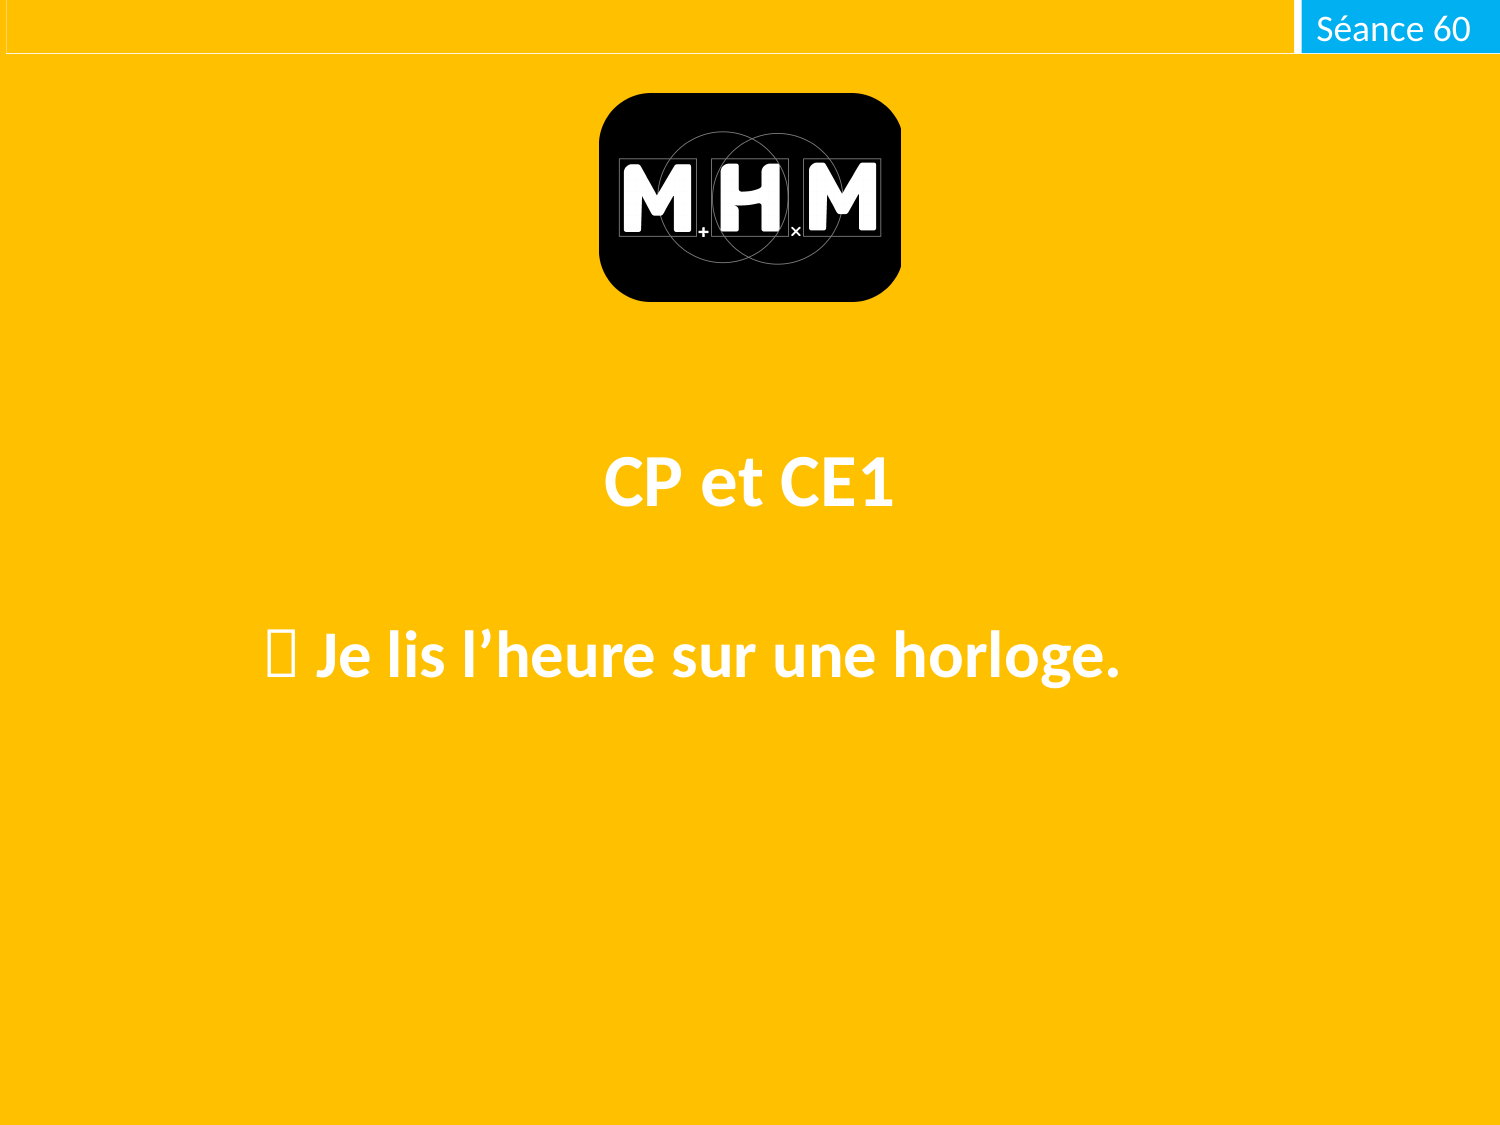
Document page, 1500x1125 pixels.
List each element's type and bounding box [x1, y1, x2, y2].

text_box [0, 54, 1500, 1125]
